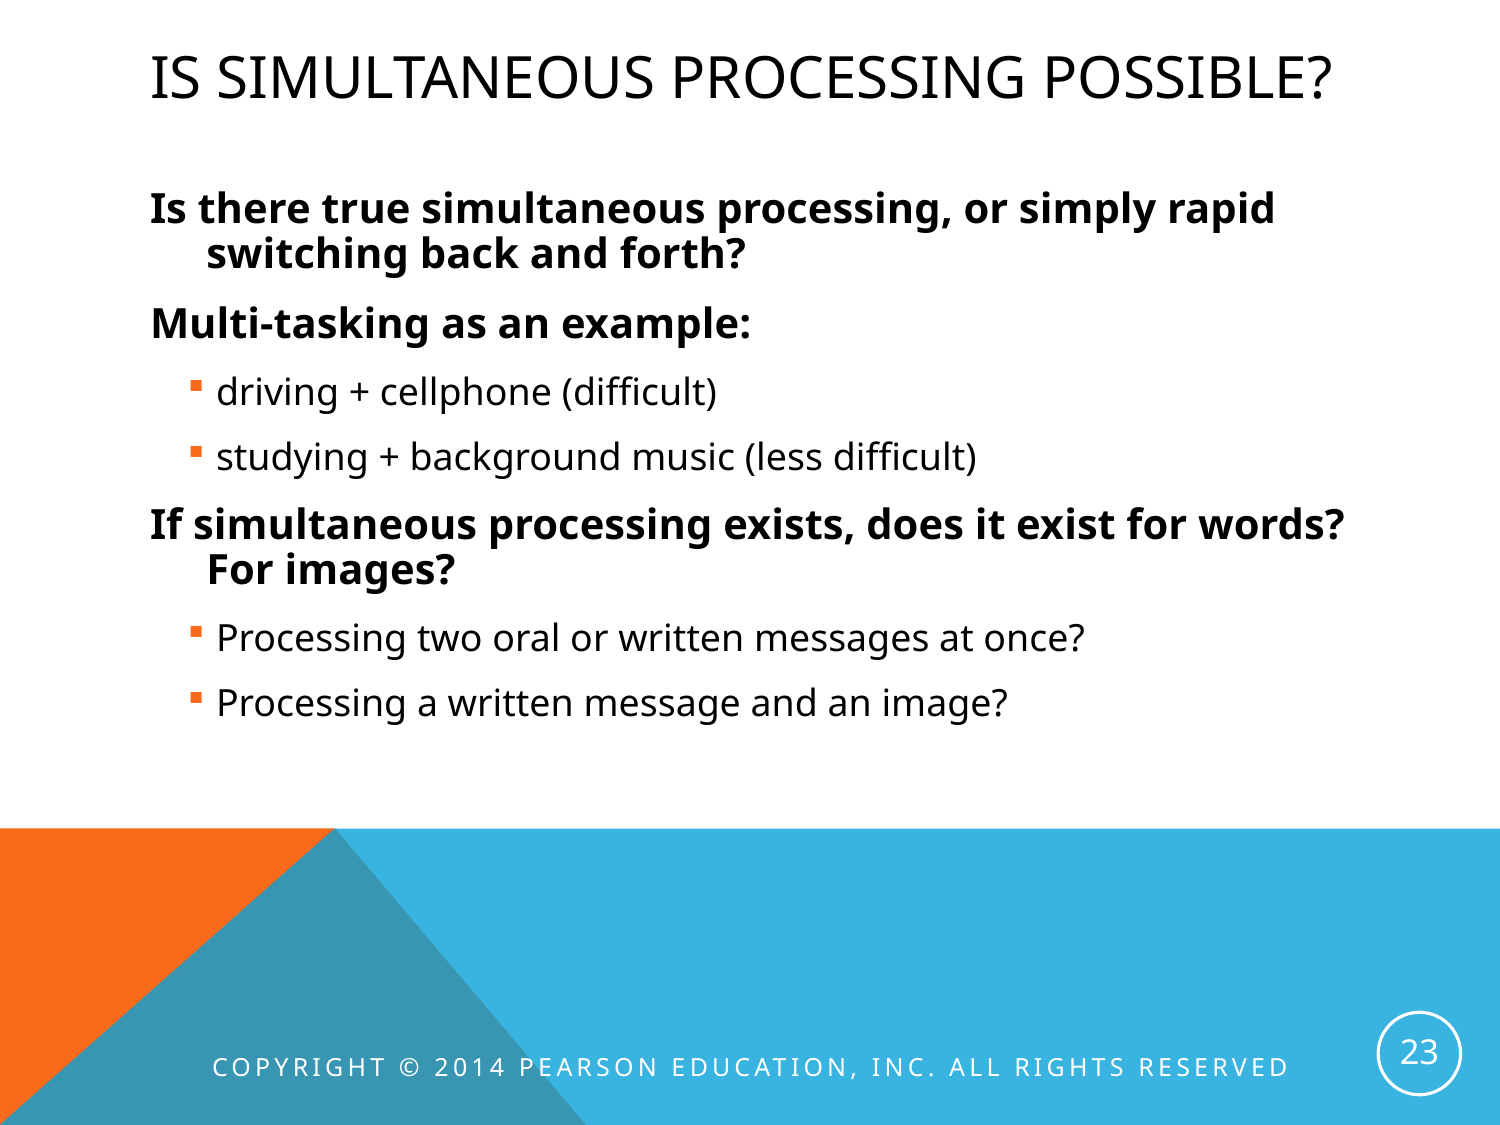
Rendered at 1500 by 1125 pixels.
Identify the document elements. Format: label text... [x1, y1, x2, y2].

title Is simultaneous processing possible? [135, 0, 1369, 150]
slide_number 23 [1376, 1010, 1463, 1097]
footer Copyright © 2014 Pearson Education, Inc. All rights reserved [150, 1012, 1352, 1125]
list Is there true simultaneous processing, or simply rapid switching back and forth? Multi-tasking as an example: driving + cellphone (difficult) studying + background music (less difficult) If simultaneous processing exists, does it exist for words? For images? Processing two oral or written messages at once? Processing a written message and an image? [135, 180, 1369, 768]
